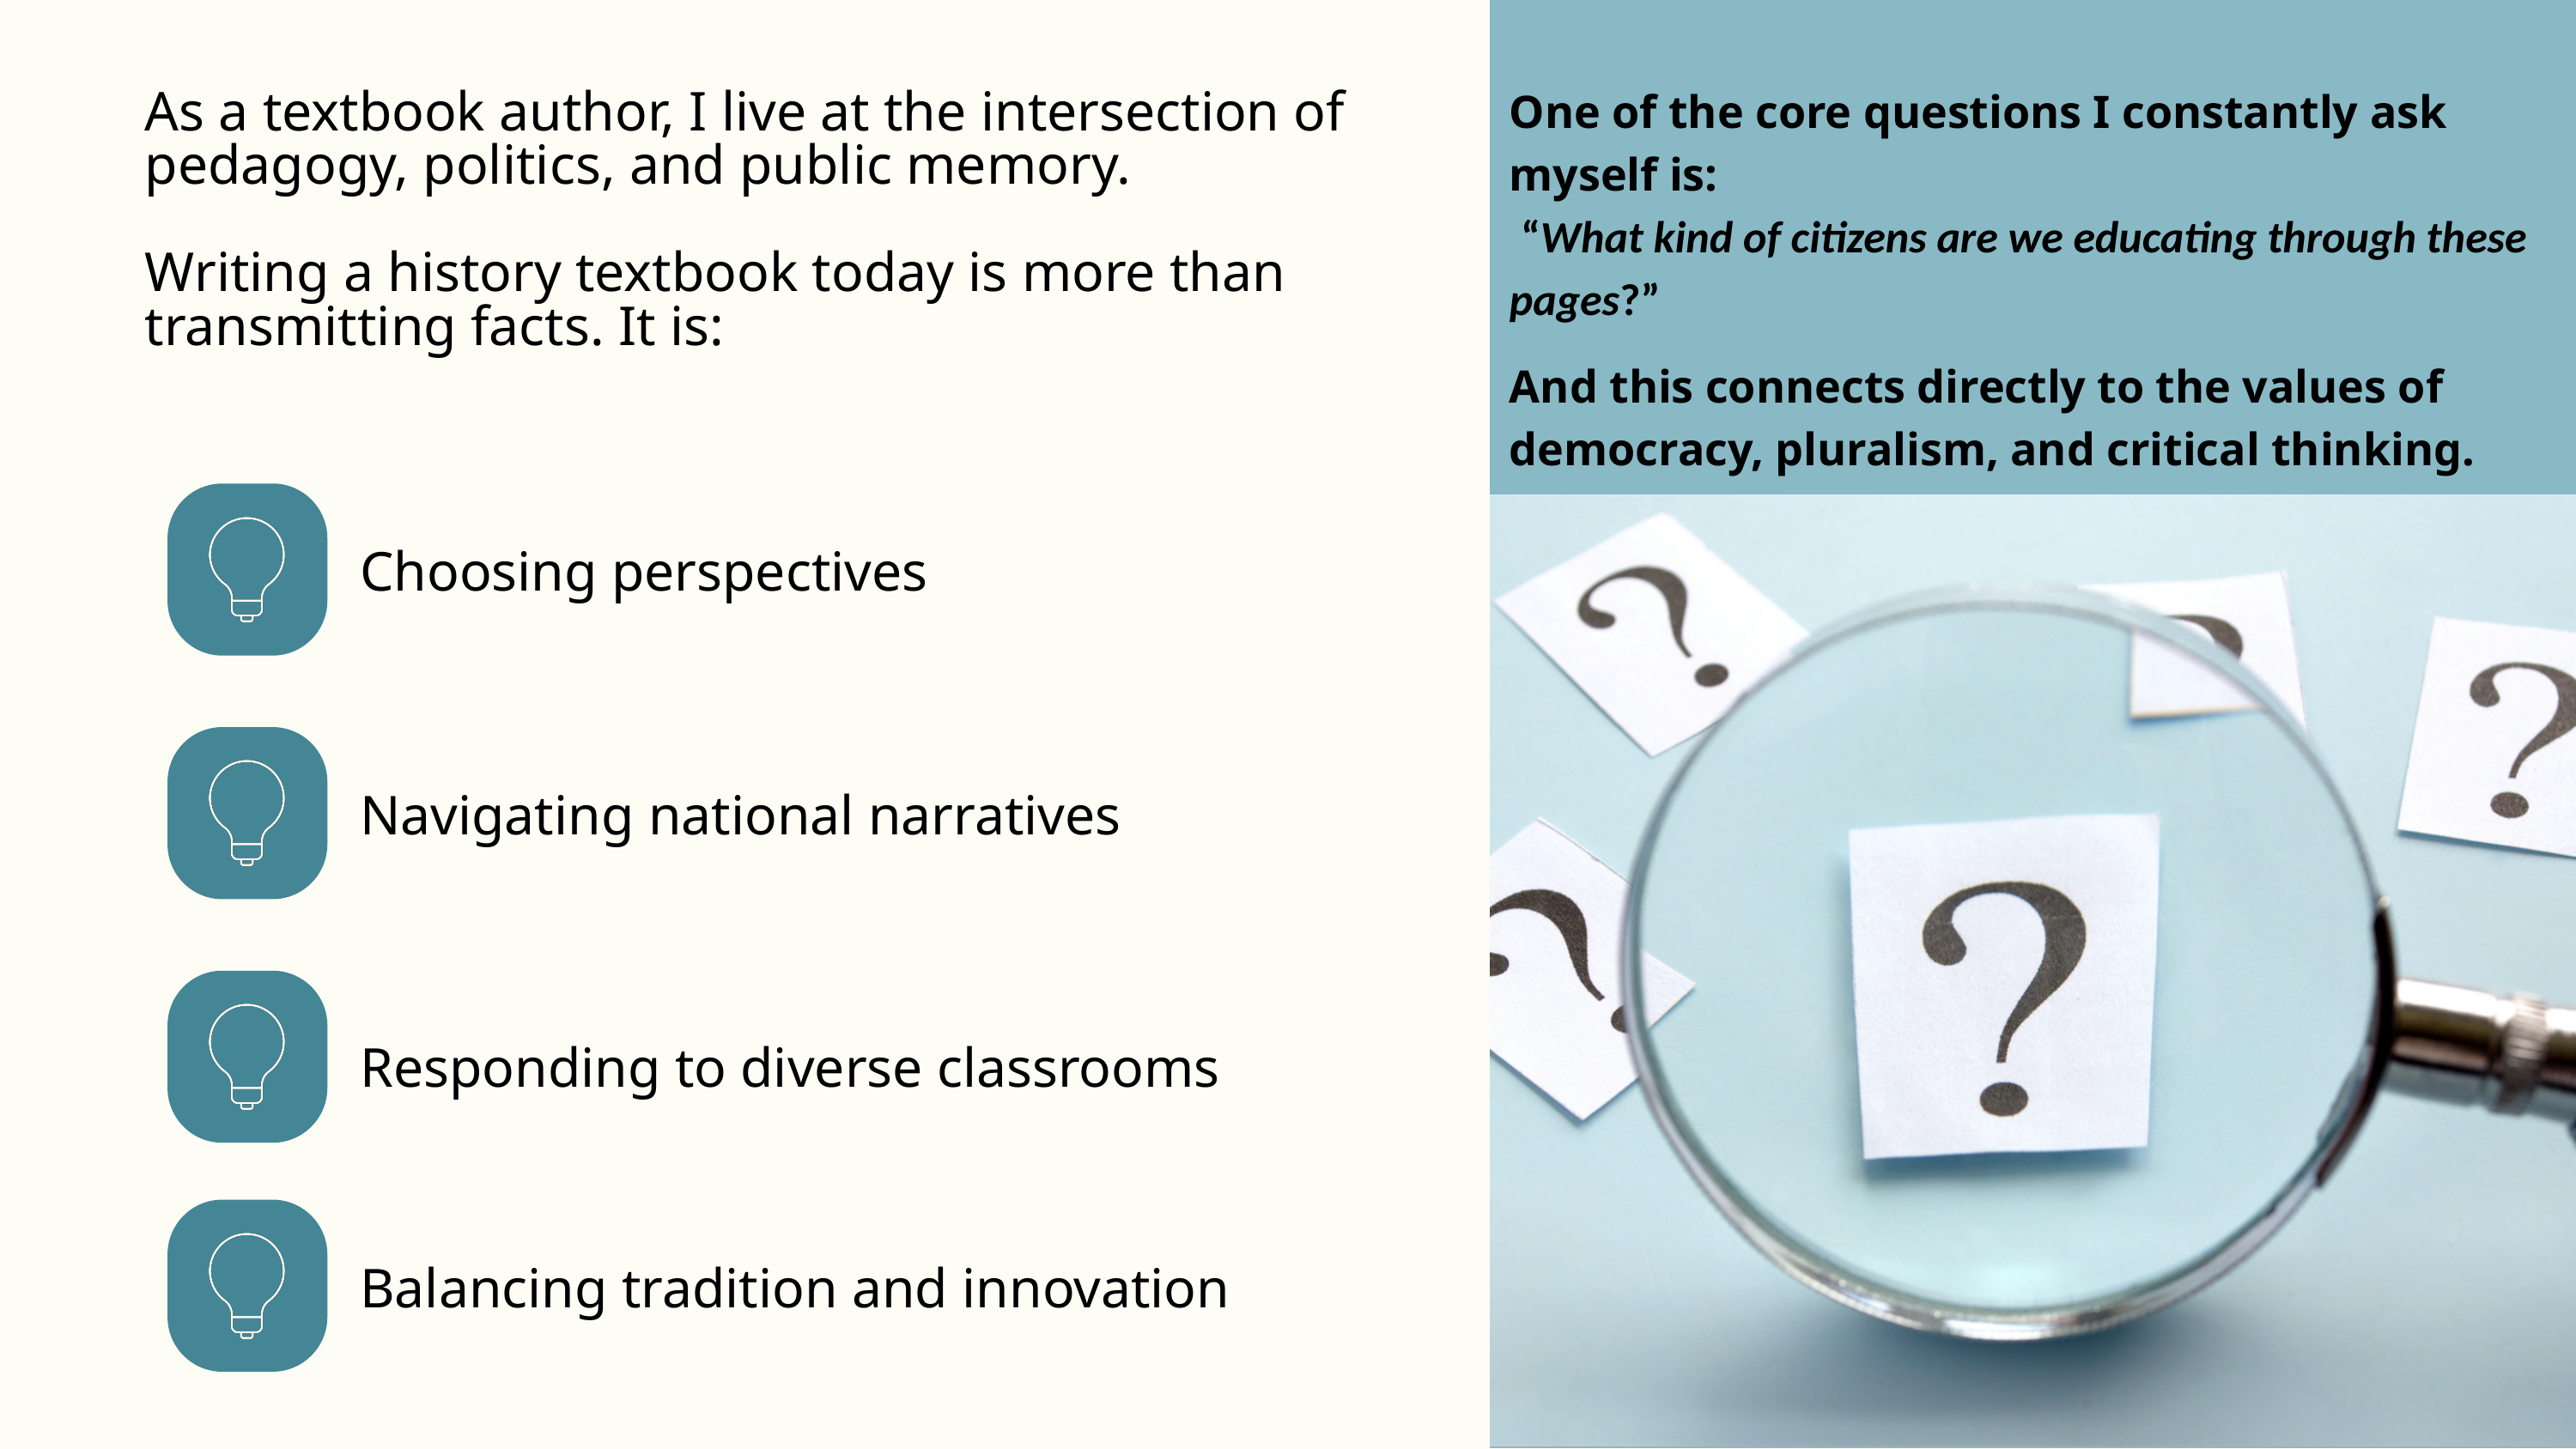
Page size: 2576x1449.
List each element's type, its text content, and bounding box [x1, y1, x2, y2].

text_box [167, 726, 328, 900]
text_box As a textbook author, I live at the intersection of pedagogy, politics, and public memory. Writing a history textbook today is more than transmitting facts. It is: [144, 88, 1368, 356]
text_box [167, 483, 328, 656]
text_box Navigating national narratives [360, 779, 1367, 846]
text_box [1489, 0, 2576, 1449]
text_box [167, 970, 328, 1143]
text_box Responding to diverse classrooms [360, 1032, 1367, 1098]
text_box Choosing perspectives [360, 536, 1367, 603]
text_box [167, 1199, 328, 1373]
text_box Balancing tradition and innovation [360, 1252, 1367, 1449]
